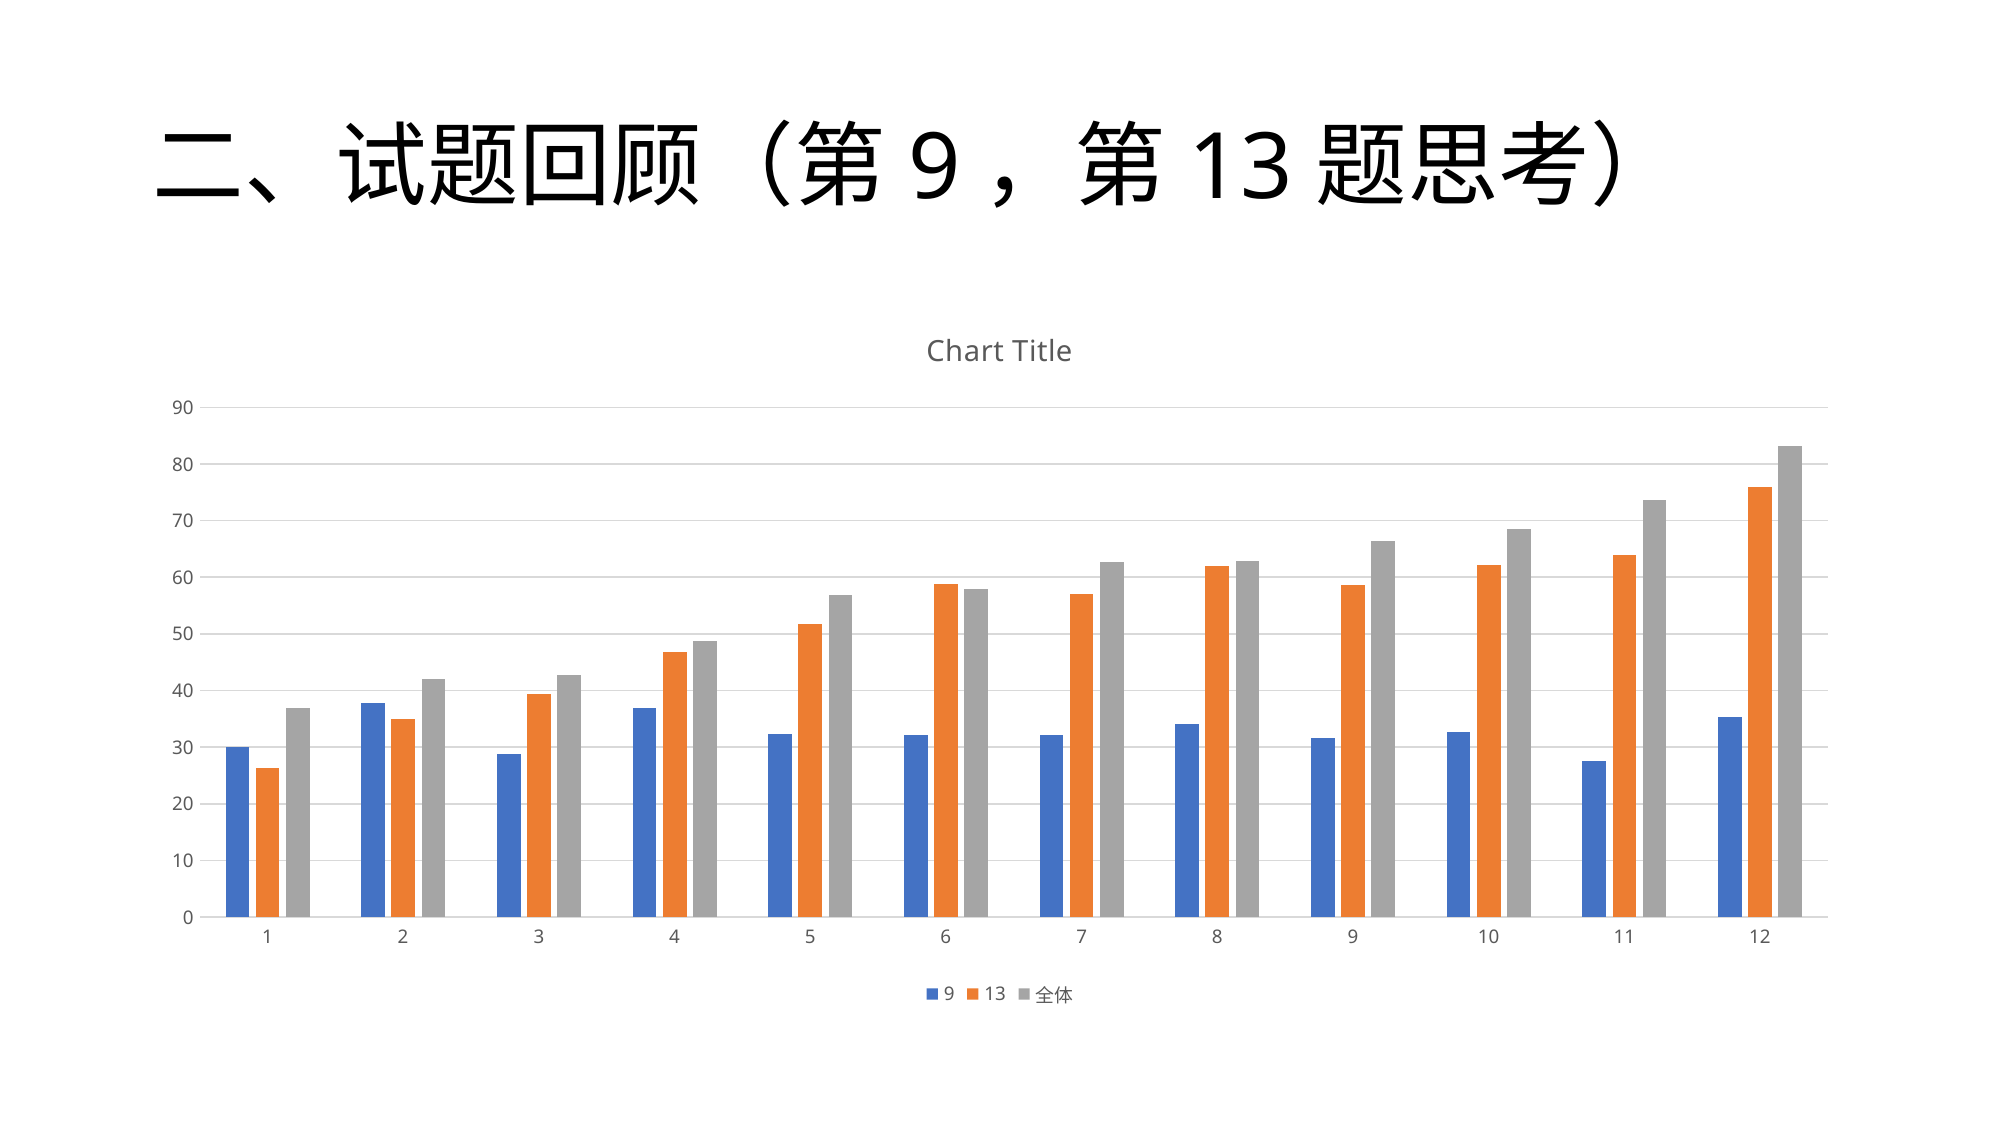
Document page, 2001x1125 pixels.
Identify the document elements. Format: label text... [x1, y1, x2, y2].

title 二、试题回顾（第9，第13题思考） [137, 59, 1863, 278]
chart [137, 299, 1863, 1014]
